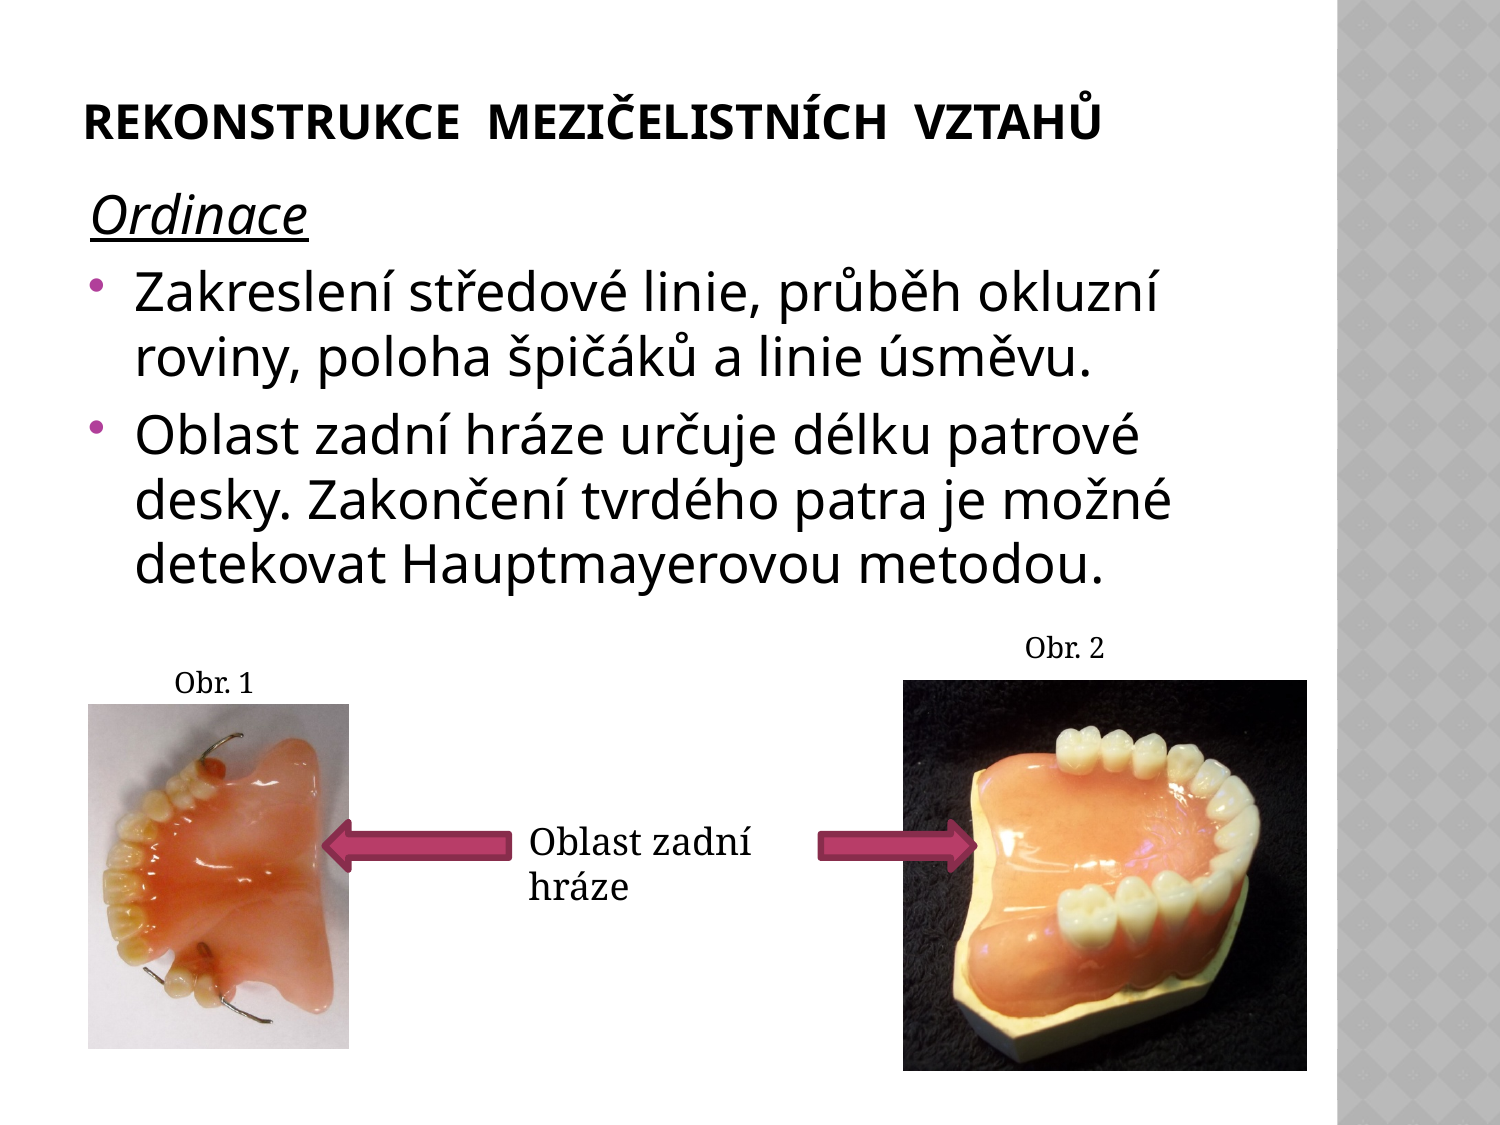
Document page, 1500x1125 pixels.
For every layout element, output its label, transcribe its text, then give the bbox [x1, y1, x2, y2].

text_box Obr. 2 [1009, 621, 1164, 672]
text_box Obr. 1 [159, 656, 286, 702]
picture [903, 680, 1307, 1072]
text_box Oblast zadní hráze [513, 810, 833, 916]
picture [88, 703, 349, 1050]
list Ordinace Zakreslení středové linie, průběh okluzní roviny, poloha špičáků a linie úsměvu. Oblast zadní hráze určuje délku patrové desky. Zakončení tvrdého patra je možné detekovat Hauptmayerovou metodou. [75, 172, 1263, 1059]
title rekonstrukce mezičelistních vztahů [75, 52, 1263, 149]
text_box [354, 830, 513, 861]
text_box [833, 830, 897, 861]
